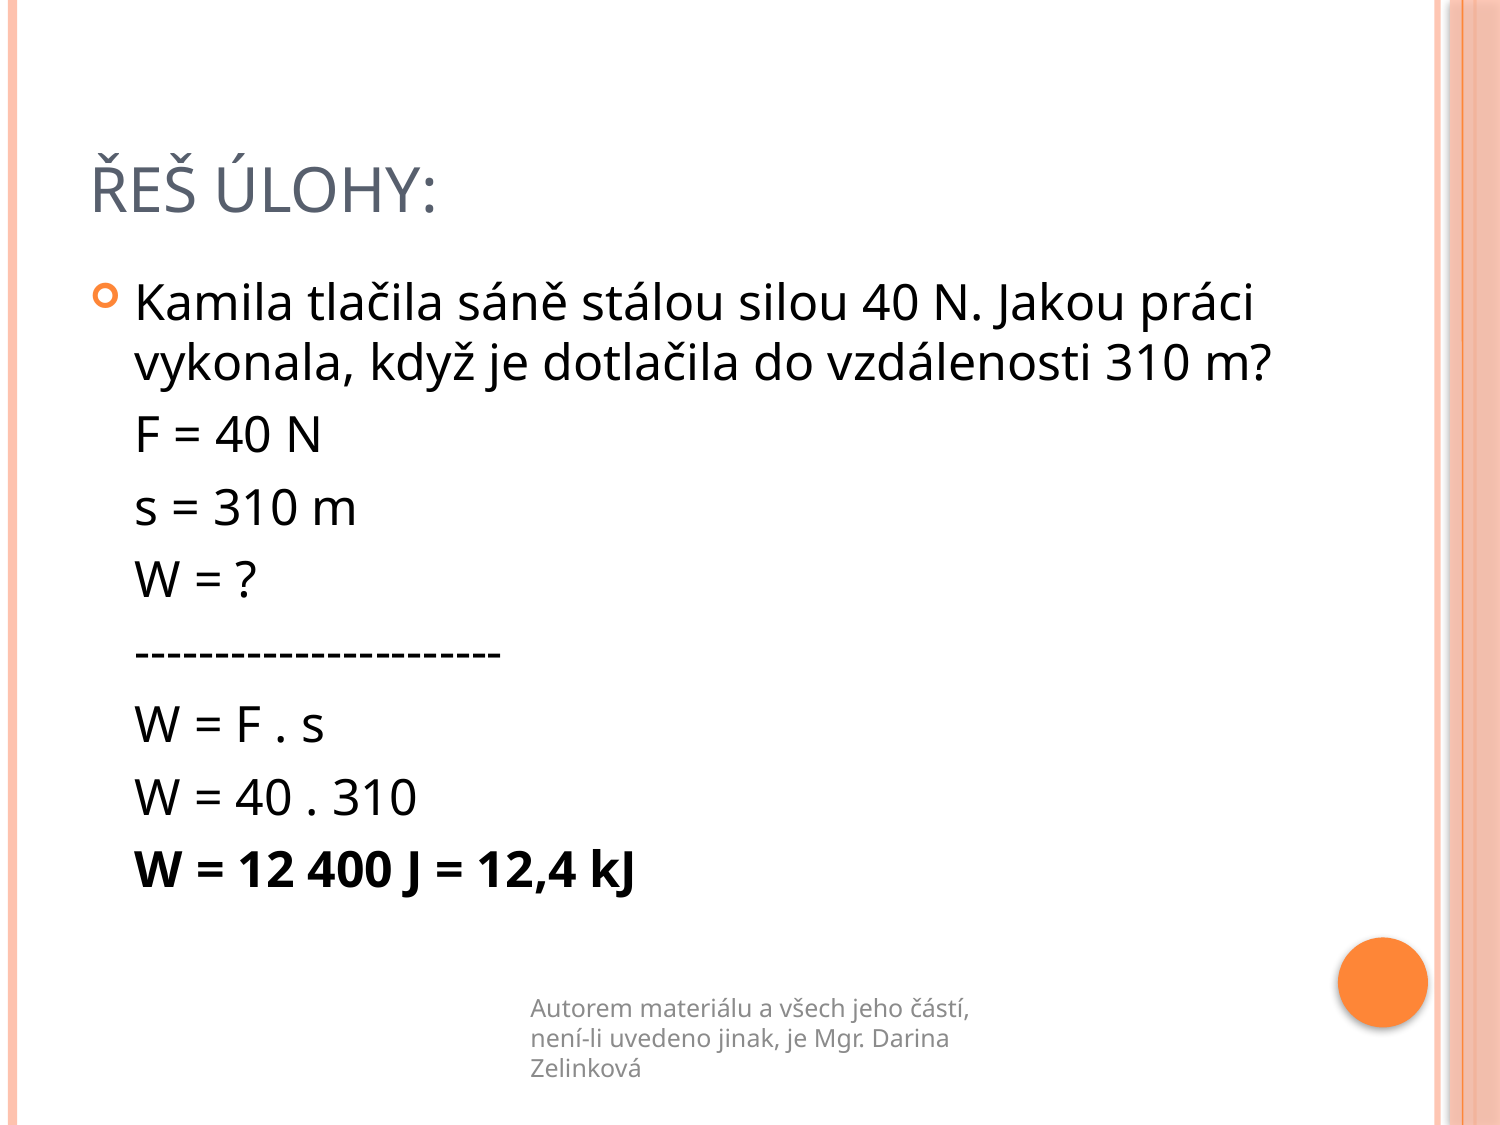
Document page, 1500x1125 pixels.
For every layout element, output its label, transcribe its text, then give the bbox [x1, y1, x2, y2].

footer Autorem materiálu a všech jeho částí, není-li uvedeno jinak, je Mgr. Darina Zelinková [515, 1007, 991, 1068]
list Kamila tlačila sáně stálou silou 40 N. Jakou práci vykonala, když je dotlačila do vzdálenosti 310 m? F = 40 N s = 310 m W = ? ----------------------- W = F . s W = 40 . 310 W = 12 400 J = 12,4 kJ [75, 262, 1300, 1062]
title Řeš úlohy: [75, 45, 1300, 233]
